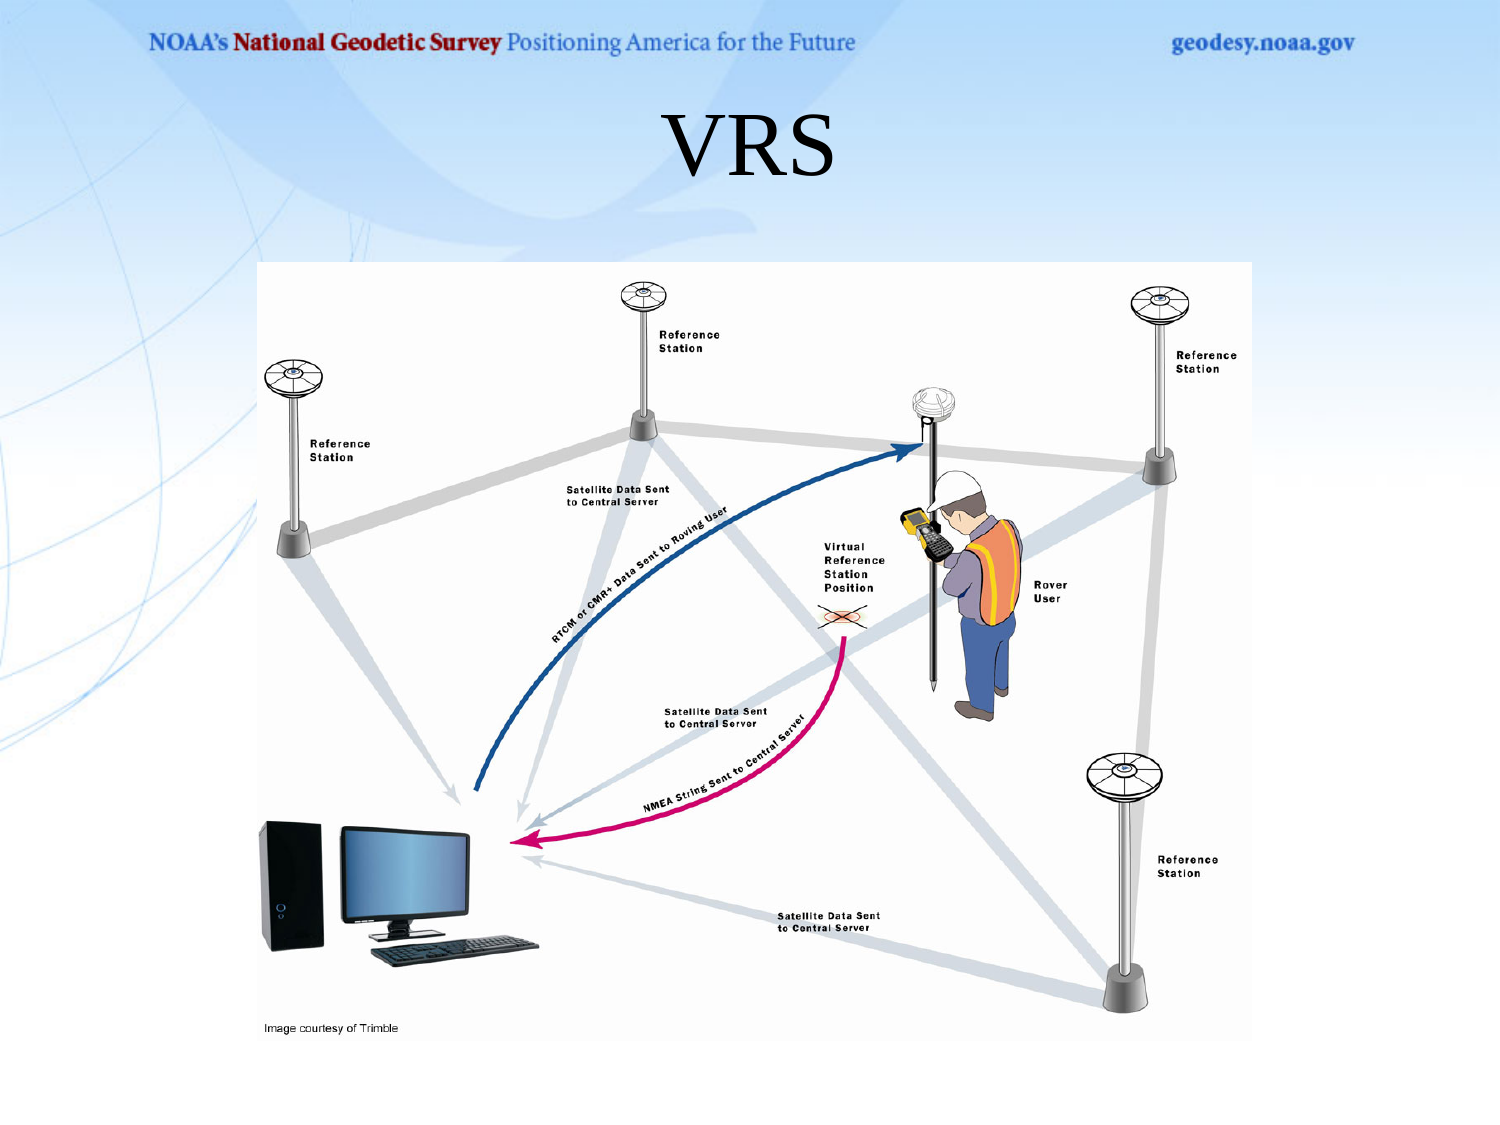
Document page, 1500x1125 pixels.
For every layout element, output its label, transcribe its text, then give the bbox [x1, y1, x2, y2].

title VRS [75, 45, 1425, 233]
picture [0, 0, 1500, 1125]
